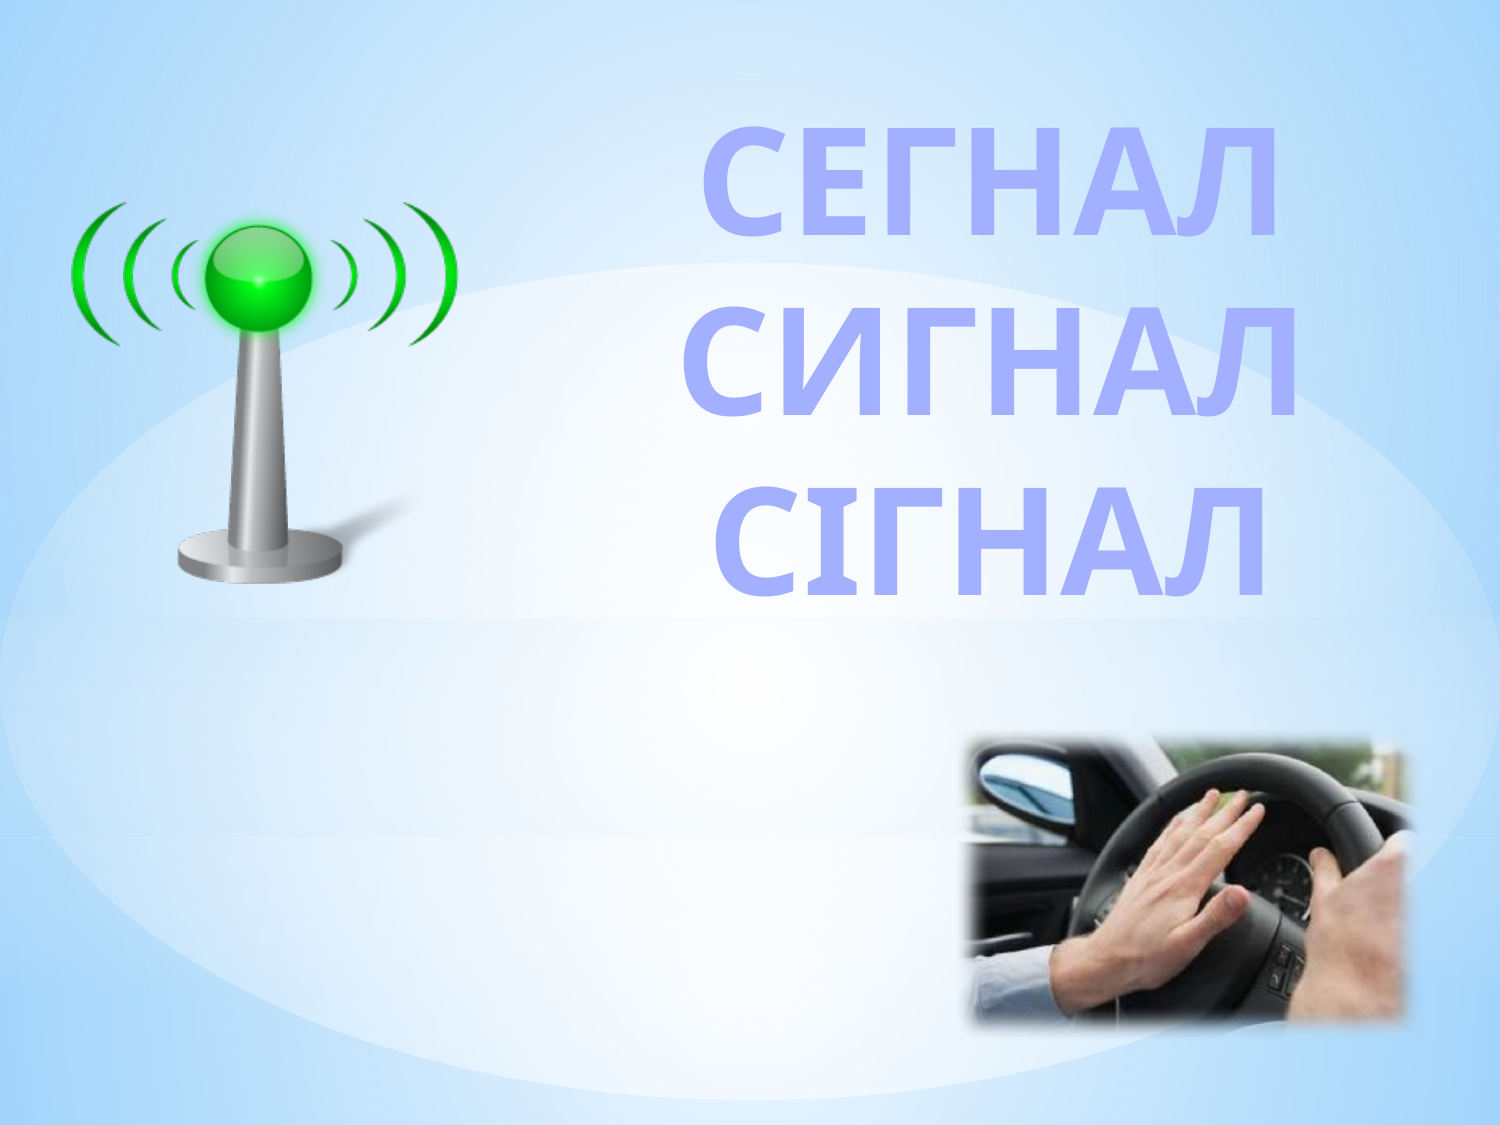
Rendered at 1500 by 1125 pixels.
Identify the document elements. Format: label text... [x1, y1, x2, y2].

text_box СЕГНАЛ СИГНАЛ СІГНАЛ [561, 78, 1423, 634]
picture [64, 184, 466, 585]
picture [953, 727, 1424, 1041]
